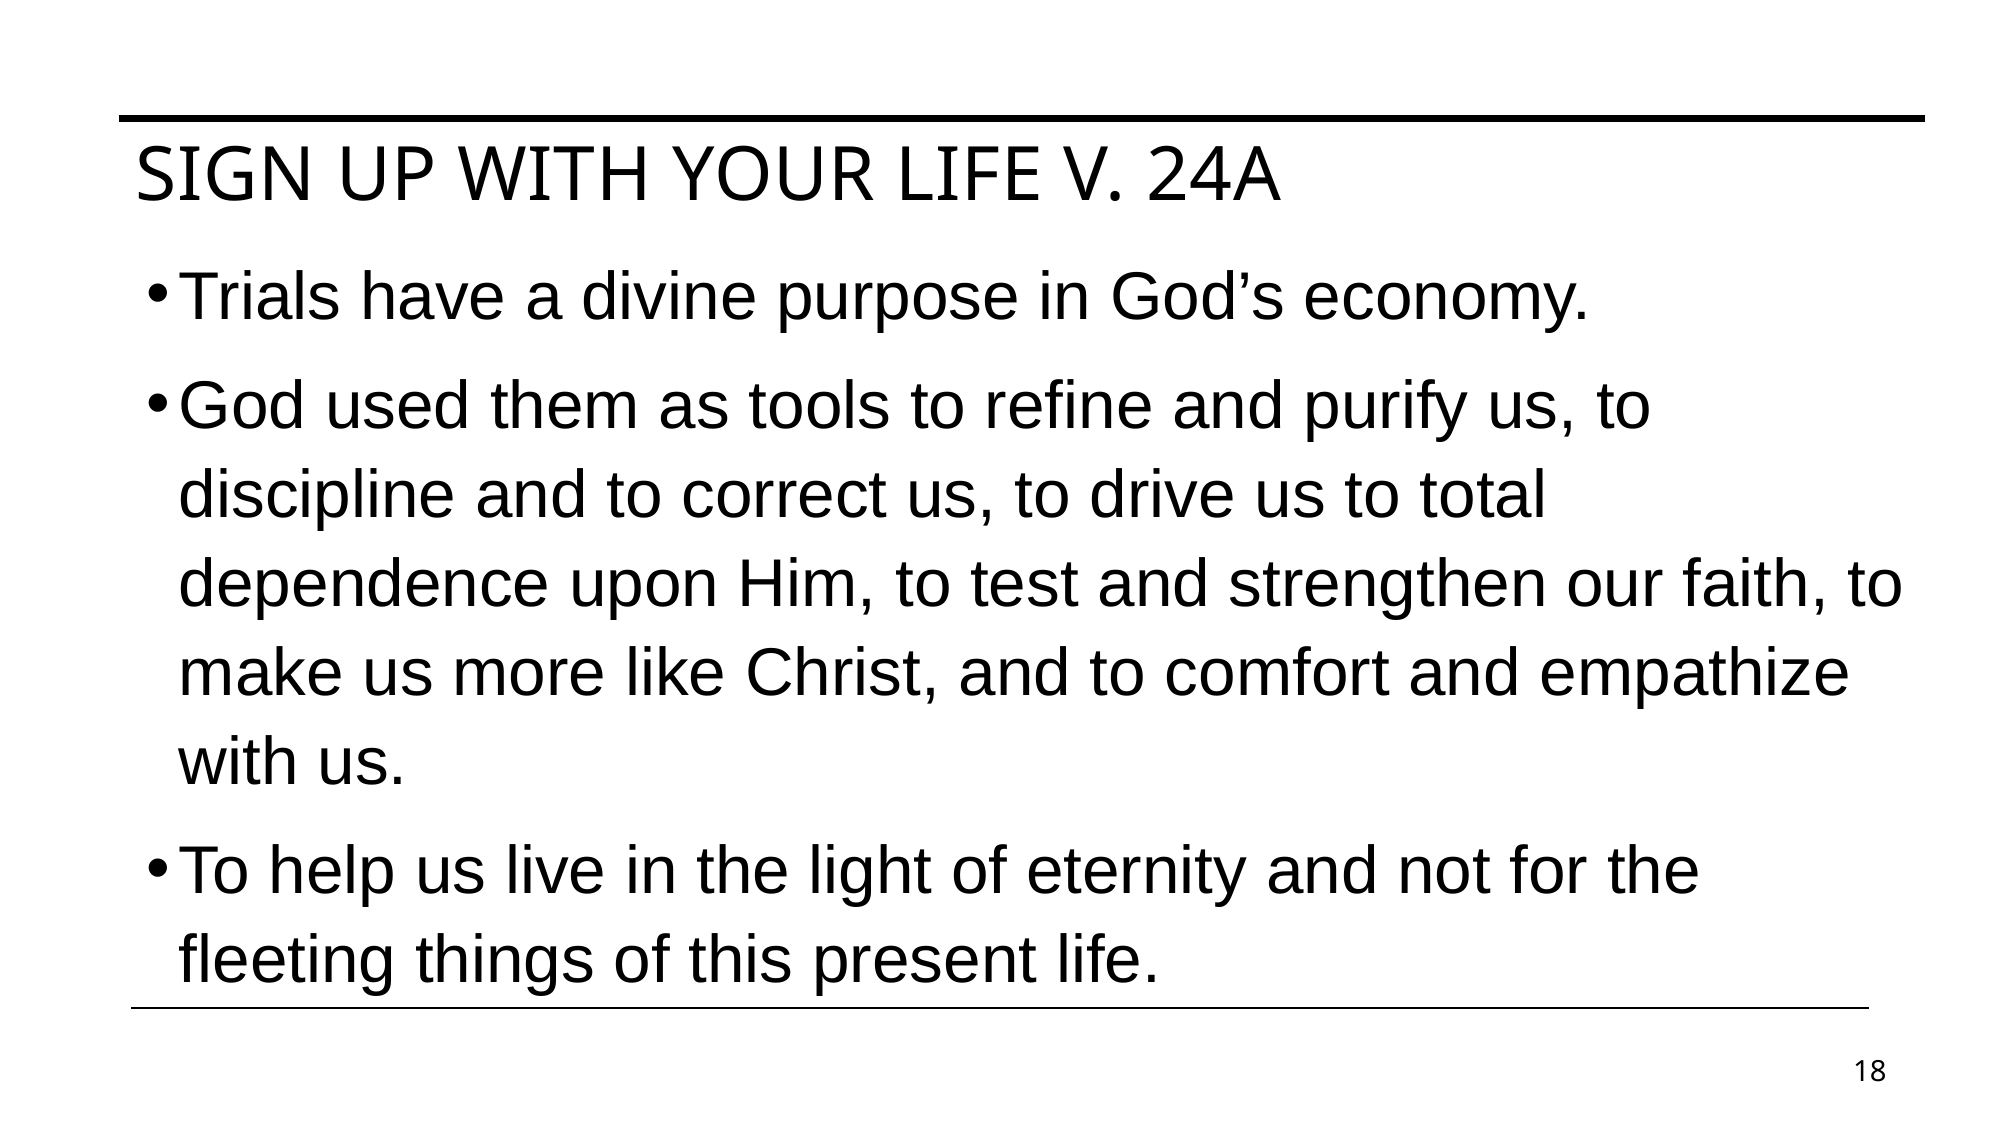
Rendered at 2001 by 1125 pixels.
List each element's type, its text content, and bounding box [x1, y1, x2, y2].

title Sign up with your life v. 24a [120, 117, 1931, 313]
slide_number 18 [1791, 1042, 1902, 1103]
list Trials have a divine purpose in God’s economy. God used them as tools to refine and purify us, to discipline and to correct us, to drive us to total dependence upon Him, to test and strengthen our faith, to make us more like Christ, and to comfort and empathize with us. To help us live in the light of eternity and not for the fleeting things of this present life. [131, 236, 1931, 1008]
